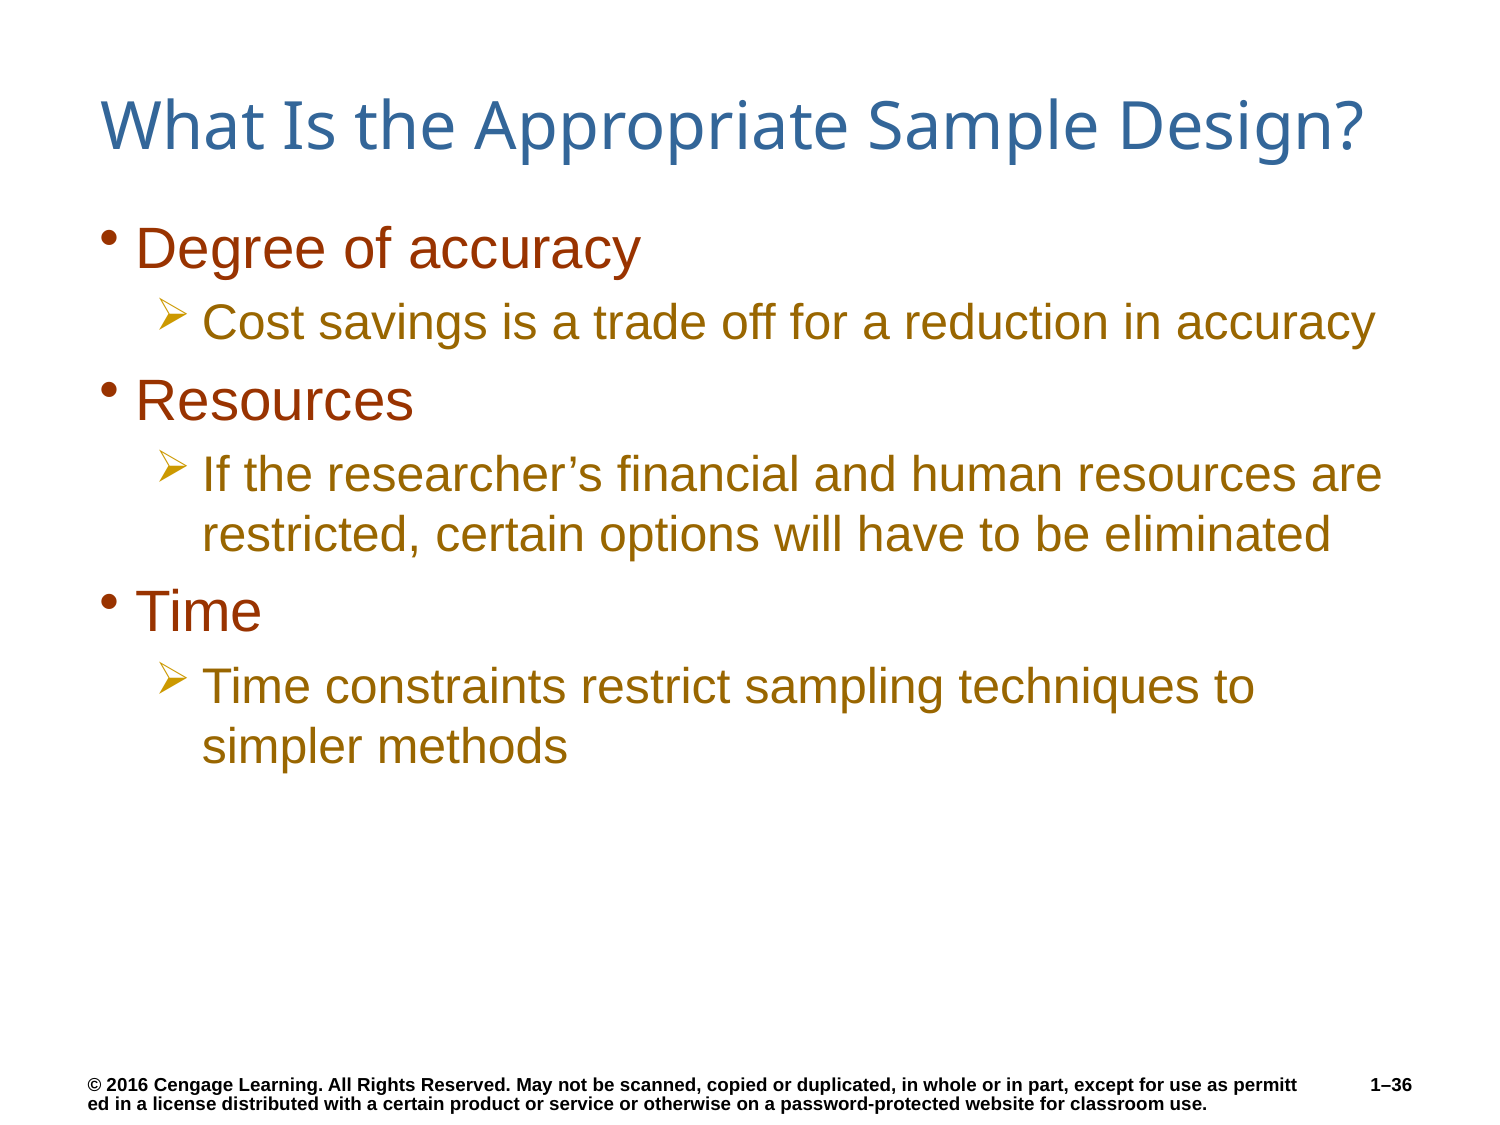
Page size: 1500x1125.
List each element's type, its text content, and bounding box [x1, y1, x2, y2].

footer © 2016 Cengage Learning. All Rights Reserved. May not be scanned, copied or duplicated, in whole or in part, except for use as permitted in a license distributed with a certain product or service or otherwise on a password-protected website for classroom use. [87, 1057, 1050, 1103]
slide_number 1–36 [1050, 1042, 1413, 1103]
title What Is the Appropriate Sample Design? [85, 75, 1411, 171]
list Degree of accuracy Cost savings is a trade off for a reduction in accuracy Resources If the researcher’s financial and human resources are restricted, certain options will have to be eliminated Time Time constraints restrict sampling techniques to simpler methods [84, 202, 1414, 1013]
